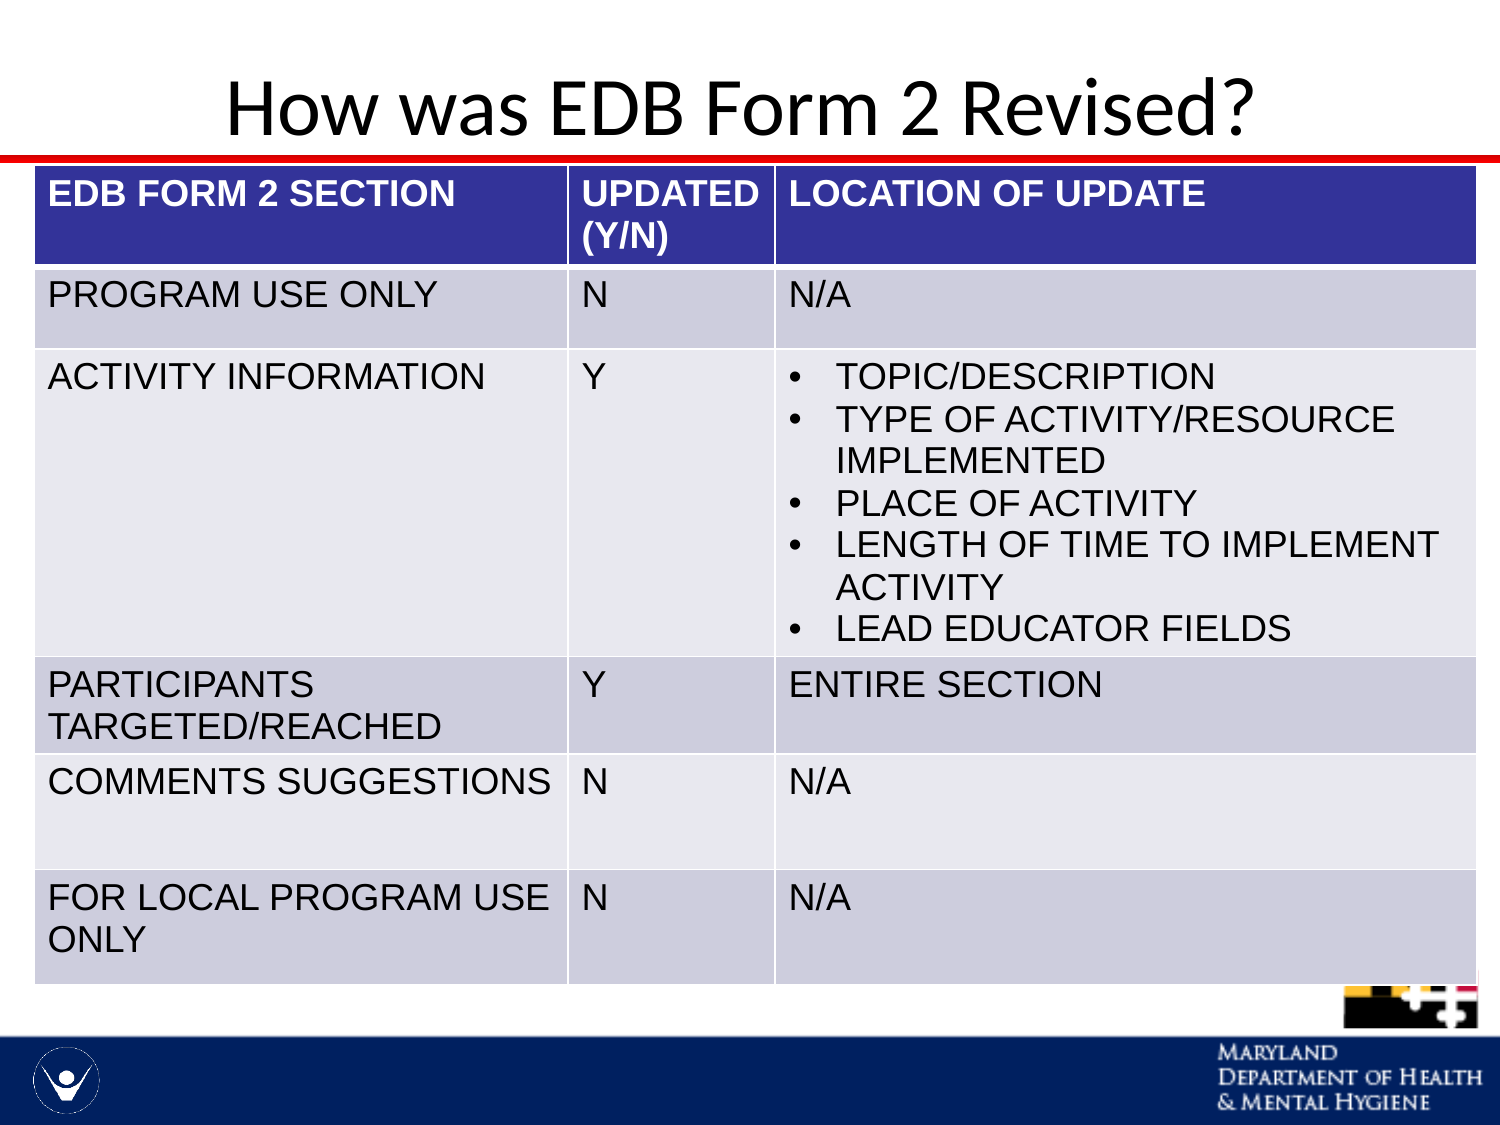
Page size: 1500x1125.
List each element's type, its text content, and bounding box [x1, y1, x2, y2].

table_cell ENTIRE SECTION [776, 657, 1476, 753]
table_cell Y [569, 350, 774, 656]
table_header LOCATION OF UPDATE [776, 166, 1476, 264]
table_cell N/A [776, 870, 1476, 984]
table_header EDB FORM 2 SECTION [35, 166, 567, 264]
table_cell TOPIC/DESCRIPTION TYPE OF ACTIVITY/RESOURCE IMPLEMENTED PLACE OF ACTIVITY LENGTH OF TIME TO IMPLEMENT ACTIVITY LEAD EDUCATOR FIELDS [776, 350, 1476, 656]
picture [0, 163, 1500, 1125]
picture [0, 0, 1500, 155]
table_cell FOR LOCAL PROGRAM USE ONLY [35, 870, 567, 984]
title How was EDB Form 2 Revised? [75, 45, 1410, 165]
table_cell N [569, 870, 774, 984]
table_cell PROGRAM USE ONLY [35, 270, 567, 348]
table_cell ACTIVITY INFORMATION [35, 350, 567, 656]
table_cell N [569, 755, 774, 869]
table_cell N/A [776, 755, 1476, 869]
table_cell COMMENTS SUGGESTIONS [35, 755, 567, 869]
table_header UPDATED (Y/N) [569, 166, 774, 264]
table_cell N [569, 270, 774, 348]
table_cell PARTICIPANTS TARGETED/REACHED [35, 657, 567, 753]
table_cell Y [569, 657, 774, 753]
table_cell N/A [776, 270, 1476, 348]
